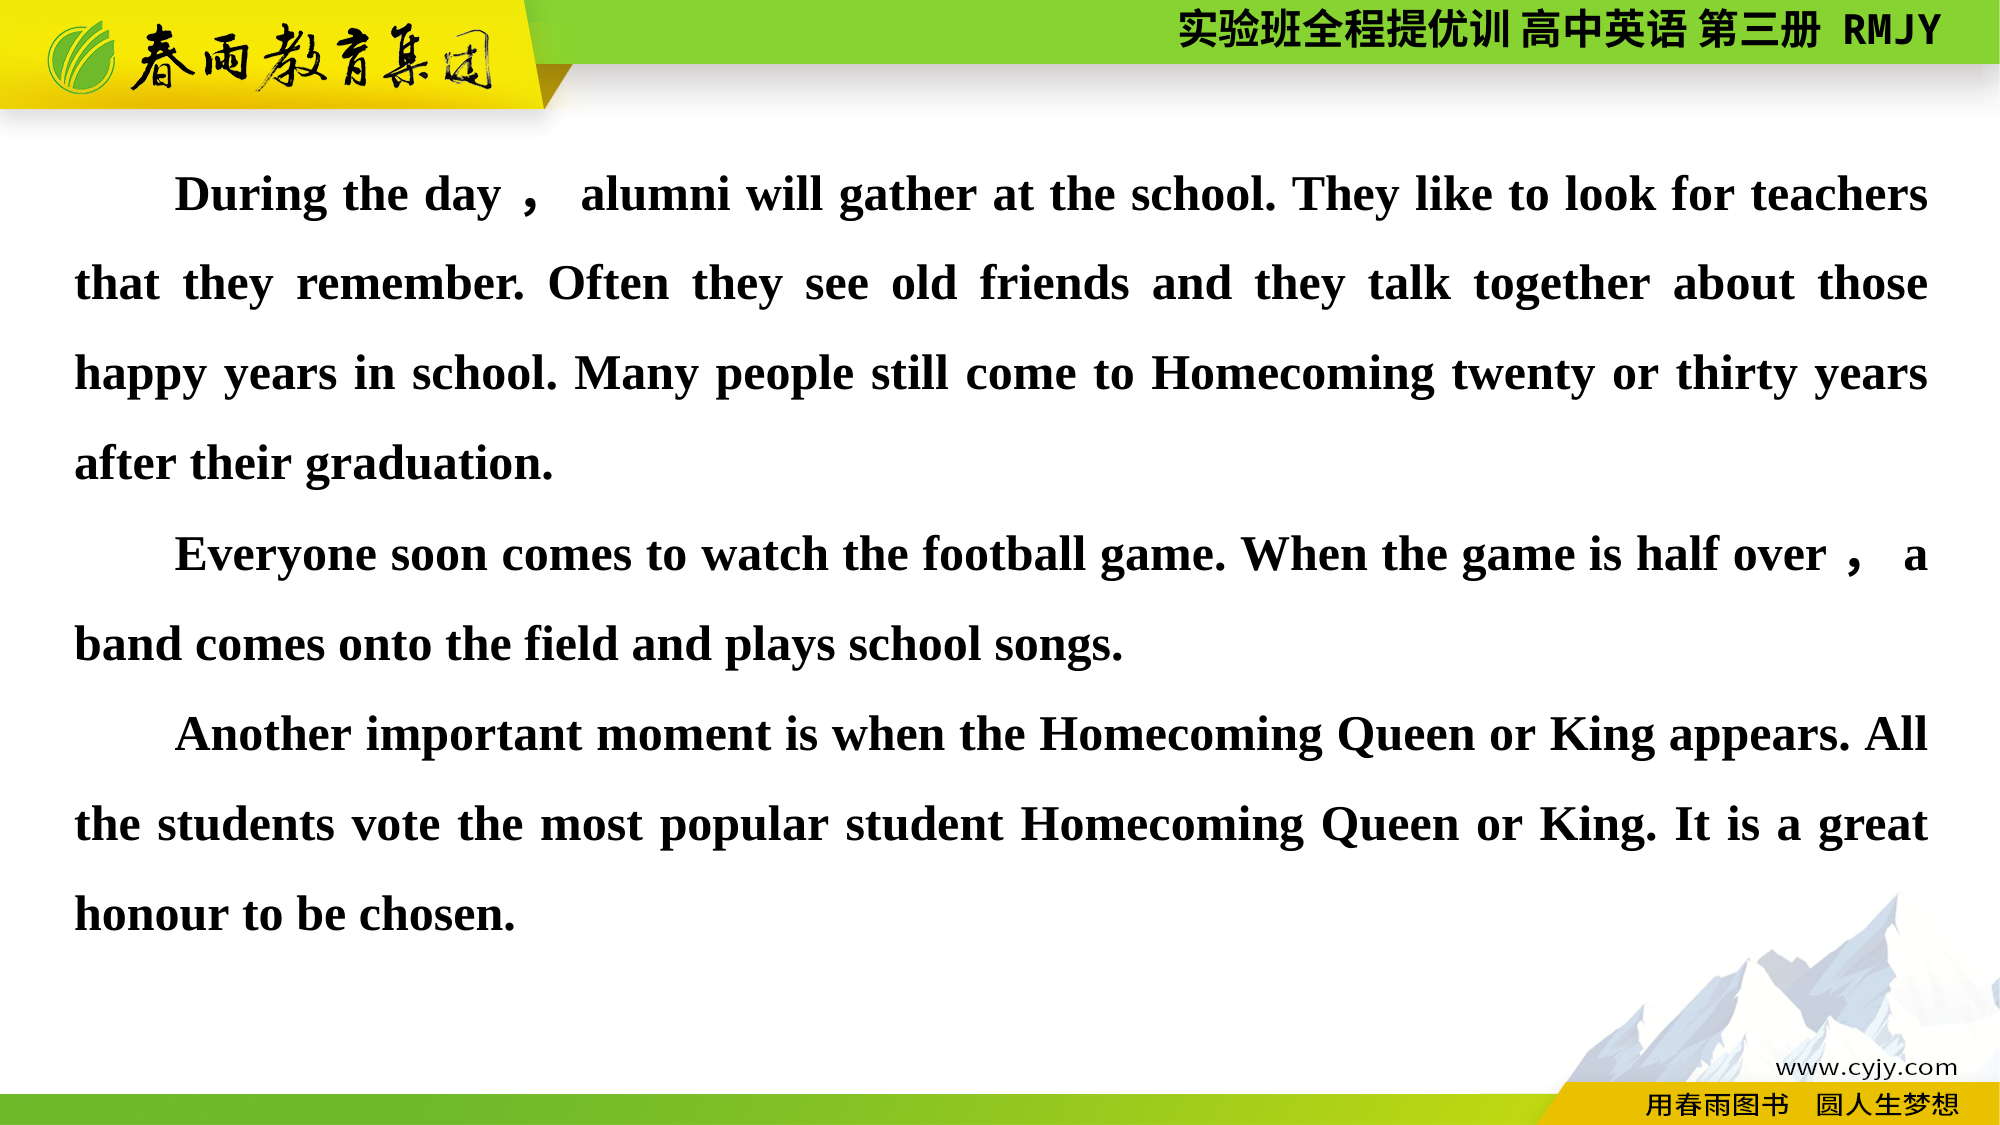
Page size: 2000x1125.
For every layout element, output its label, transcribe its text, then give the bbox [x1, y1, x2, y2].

picture [0, 0, 2000, 1125]
list During the day，alumni will gather at the school. They like to look for teachers that they remember. Often they see old friends and they talk together about those happy years in school. Many people still come to Homecoming twenty or thirty years after their graduation. Everyone soon comes to watch the football game. When the game is half over，a band comes onto the field and plays school songs. Another important moment is when the Homecoming Queen or King appears. All the students vote the most popular student Homecoming Queen or King. It is a great honour to be chosen. [59, 122, 1944, 956]
